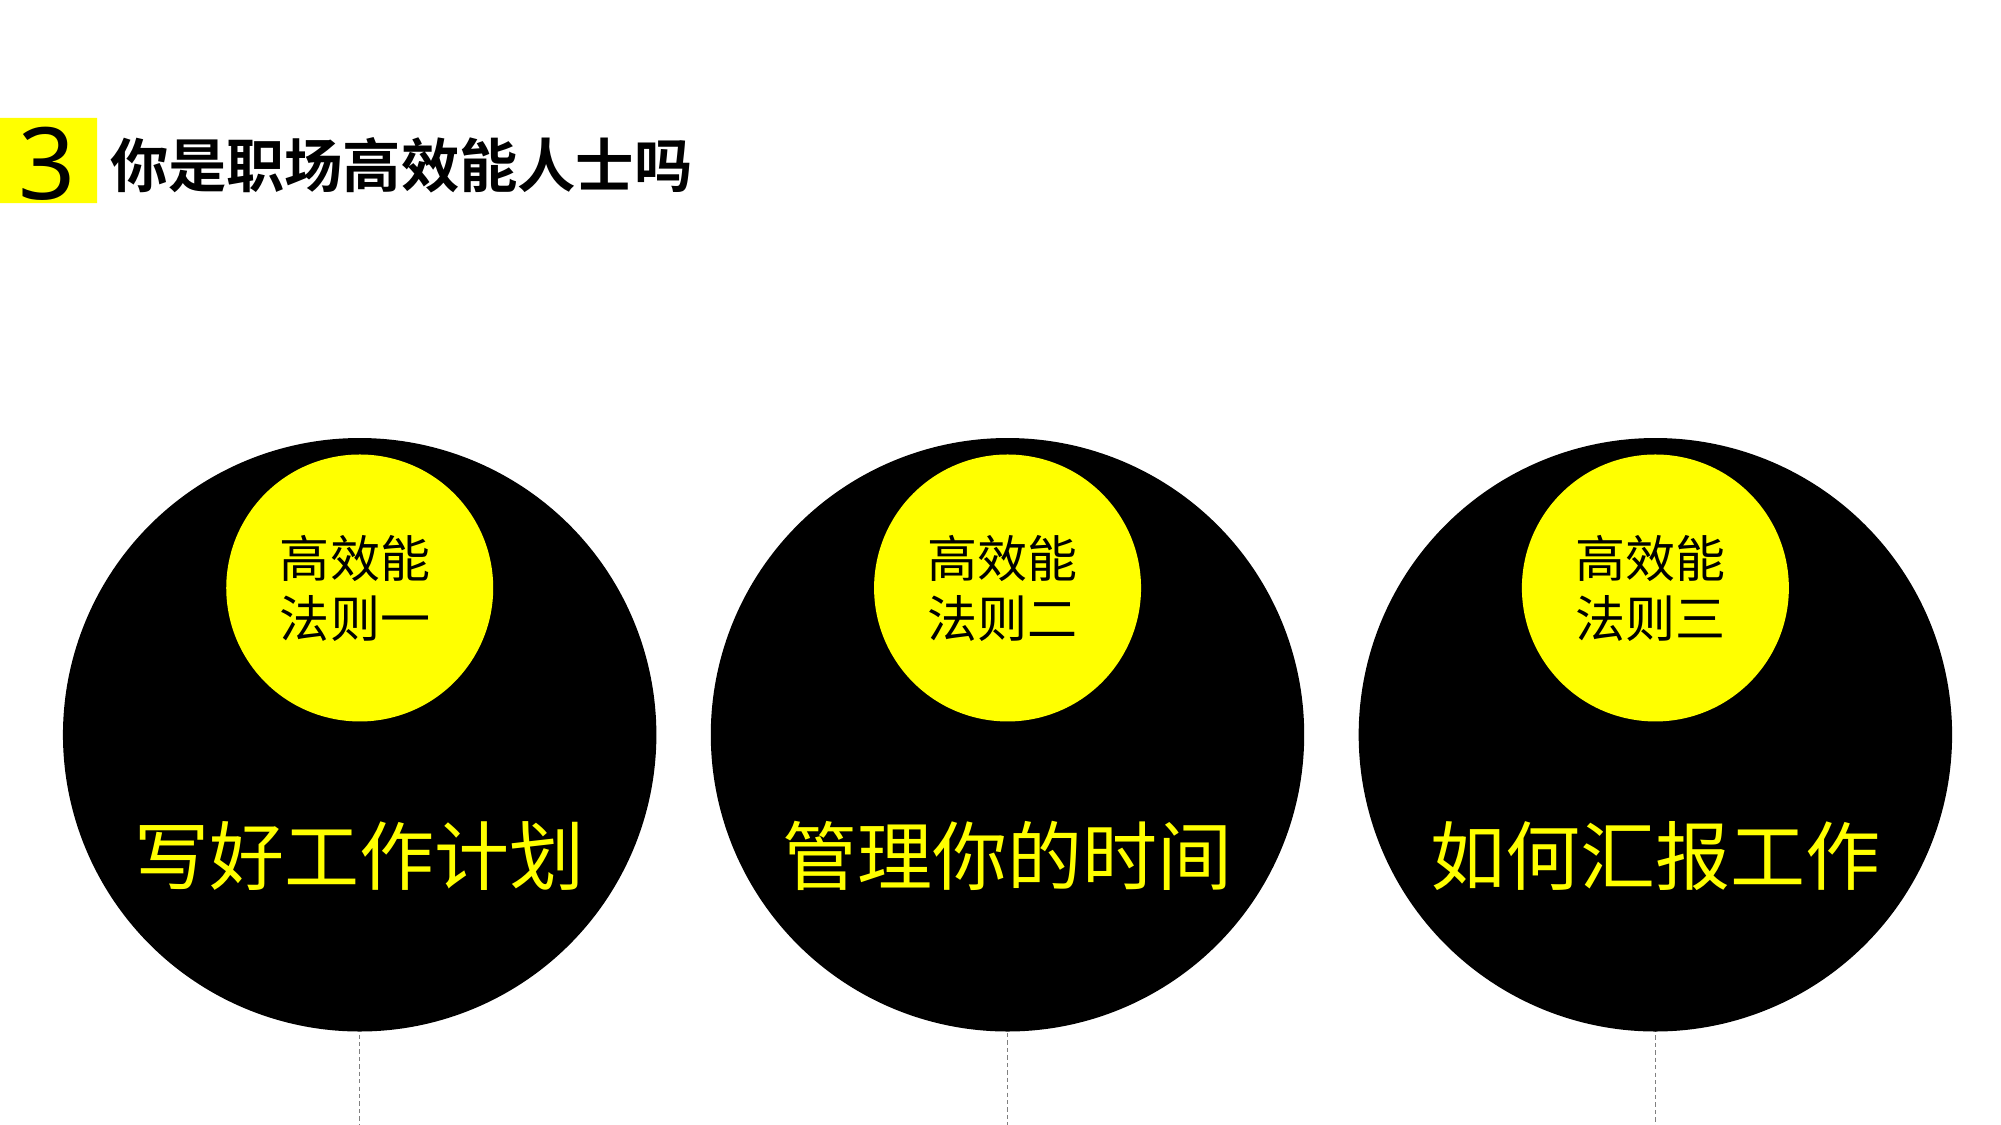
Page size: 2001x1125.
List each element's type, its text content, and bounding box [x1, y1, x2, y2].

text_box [710, 438, 1305, 1032]
title 你是职场高效能人士吗 [95, 126, 1923, 213]
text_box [1358, 438, 1953, 1032]
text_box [62, 438, 657, 1032]
list 3 [0, 105, 96, 191]
